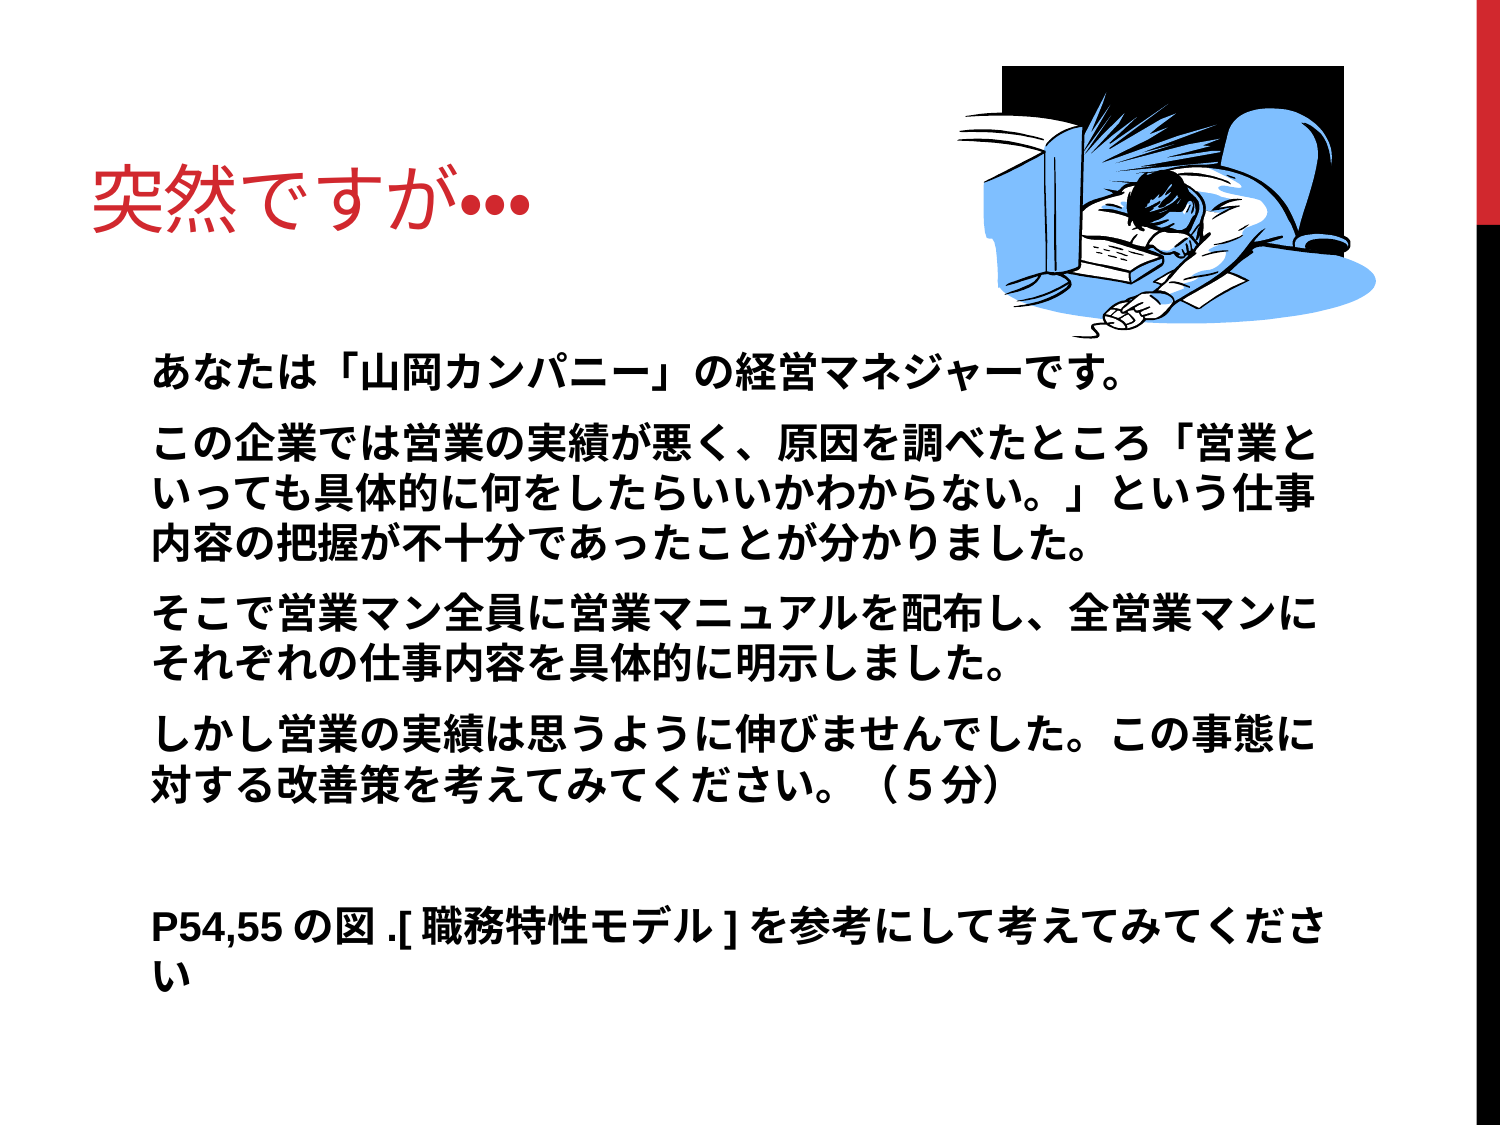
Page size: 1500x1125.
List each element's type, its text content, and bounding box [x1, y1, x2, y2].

title 突然ですが・・・ [75, 25, 1025, 250]
picture [950, 65, 1377, 340]
list あなたは「山岡カンパニー」の経営マネジャーです。 この企業では営業の実績が悪く、原因を調べたところ「営業といっても具体的に何をしたらいいかわからない。」という仕事内容の把握が不十分であったことが分かりました。 そこで営業マン全員に営業マニュアルを配布し、全営業マンにそれぞれの仕事内容を具体的に明示しました。 しかし営業の実績は思うように伸びませんでした。この事態に対する改善策を考えてみてください。（５分） P54,55の図.[職務特性モデル]を参考にして考えてみてください [135, 267, 1370, 929]
